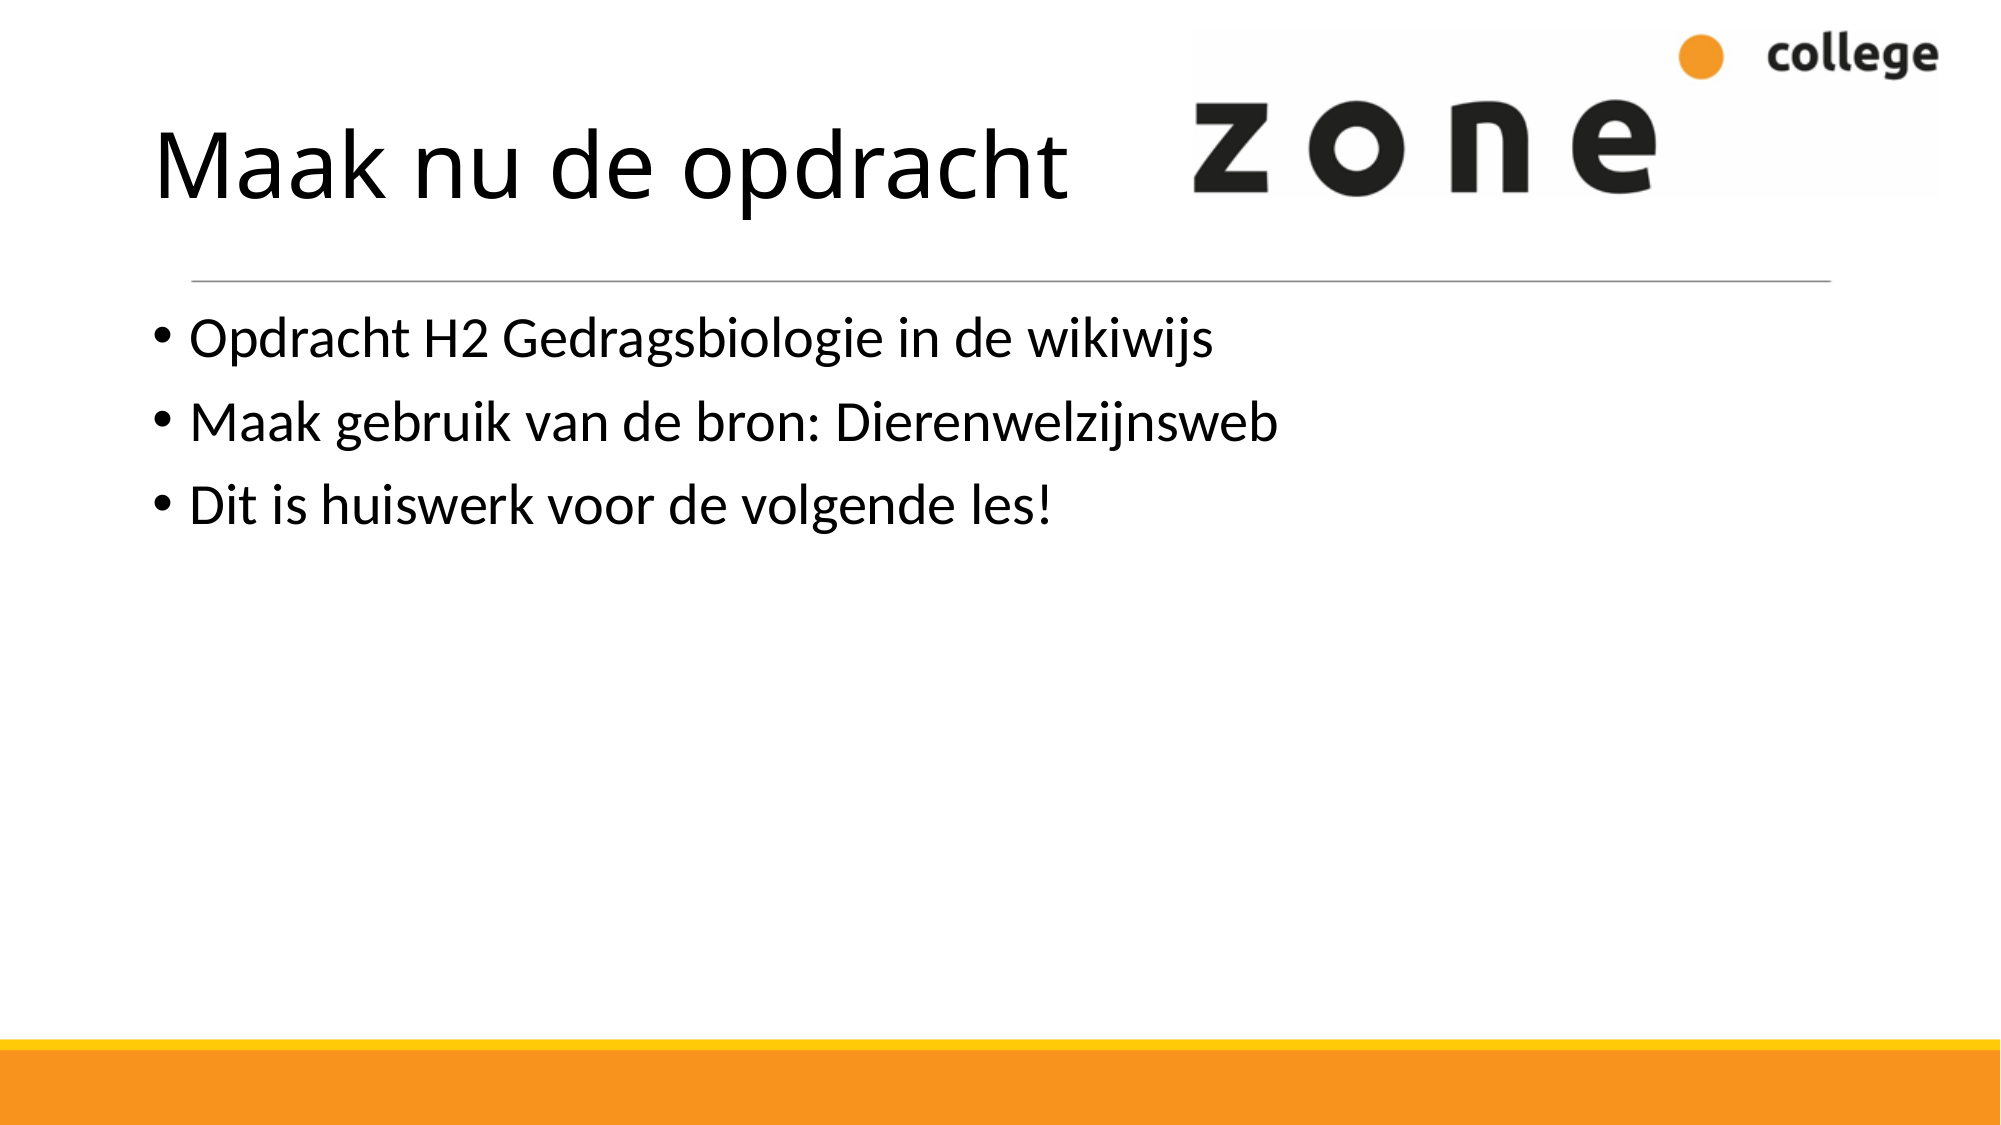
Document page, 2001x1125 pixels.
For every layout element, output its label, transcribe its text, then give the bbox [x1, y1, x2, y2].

list Opdracht H2 Gedragsbiologie in de wikiwijs Maak gebruik van de bron: Dierenwelzijnsweb Dit is huiswerk voor de volgende les! [137, 299, 1863, 1014]
title Maak nu de opdracht [137, 59, 1863, 278]
picture [0, 0, 2001, 1125]
